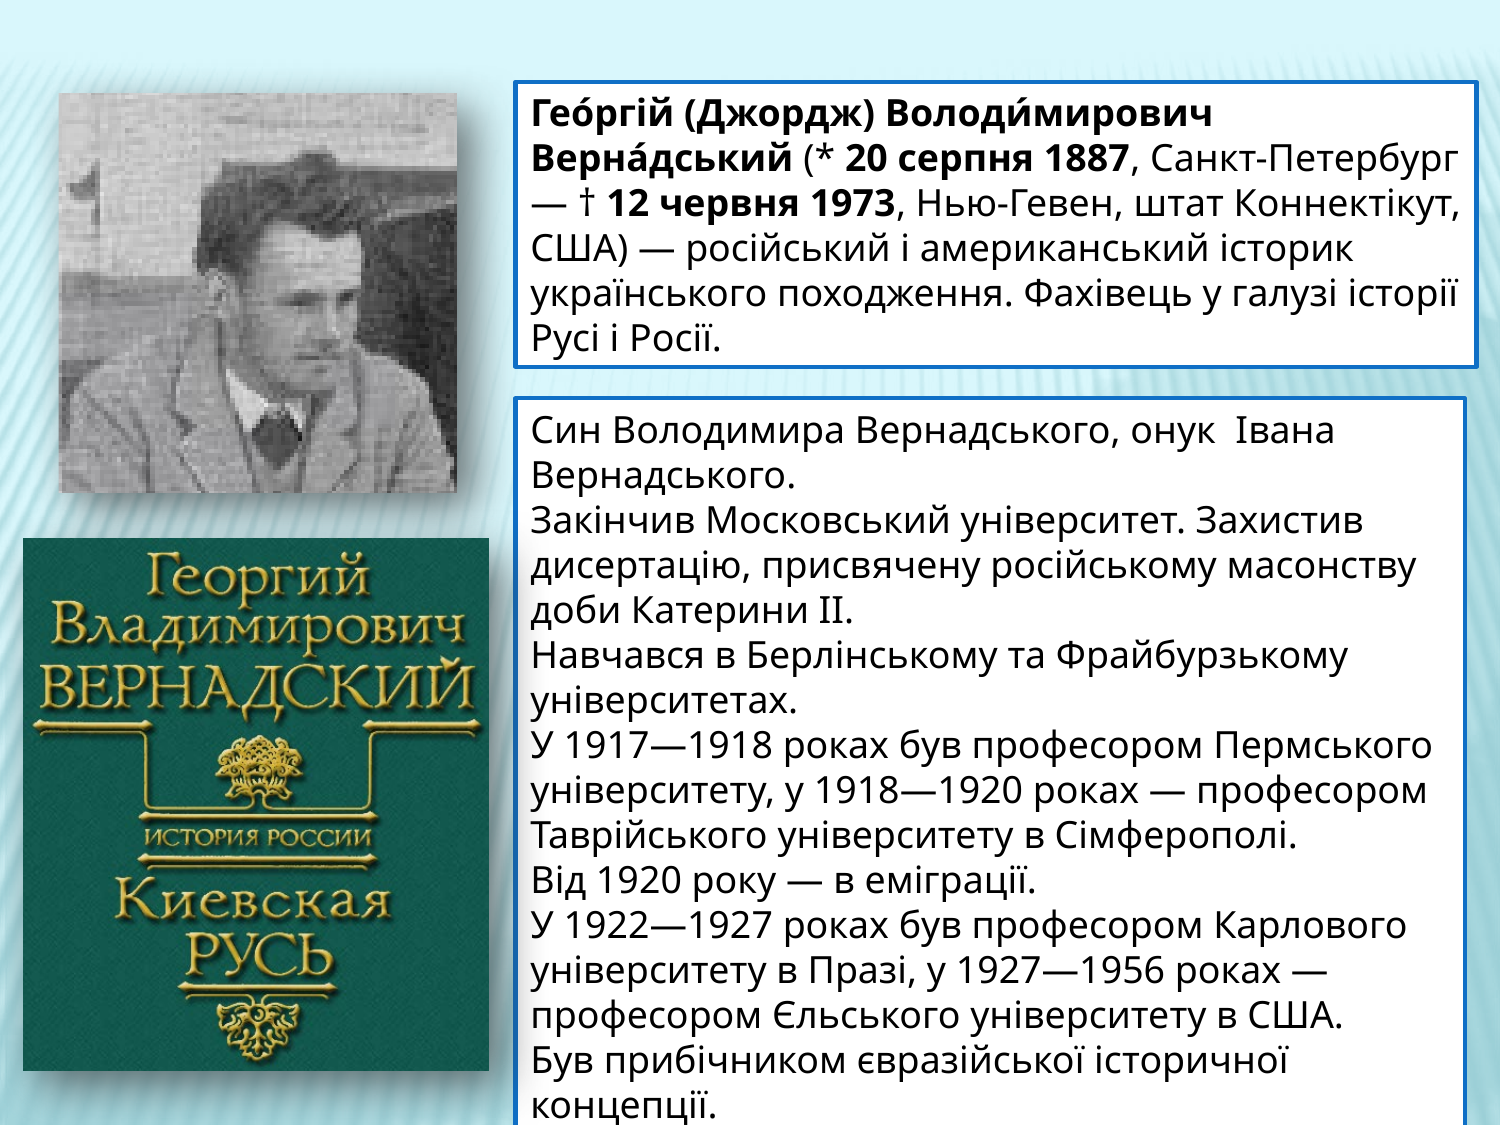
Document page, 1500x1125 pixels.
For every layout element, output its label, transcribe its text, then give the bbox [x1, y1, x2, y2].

text_box Гео́ргій (Джордж) Володи́мирович Верна́дський (* 20 серпня 1887, Санкт-Петербург — † 12 червня 1973, Нью-Гевен, штат Коннектікут, США) — російський і американський історик українського походження. Фахівець у галузі історії Русі і Росії. [513, 80, 1479, 369]
picture [58, 93, 458, 493]
text_box Син Володимира Вернадського, онук Івана Вернадського. Закінчив Московський університет. Захистив дисертацію, присвячену російському масонству доби Катерини II. Навчався в Берлінському та Фрайбурзькому університетах. У 1917—1918 роках був професором Пермського університету, у 1918—1920 роках — професором Таврійського університету в Сімферополі. Від 1920 року — в еміграції. У 1922—1927 роках був професором Карлового університету в Празі, у 1927—1956 роках — професором Єльського університету в США. Був прибічником євразійської історичної концепції. [513, 396, 1467, 1125]
picture [23, 538, 490, 1071]
